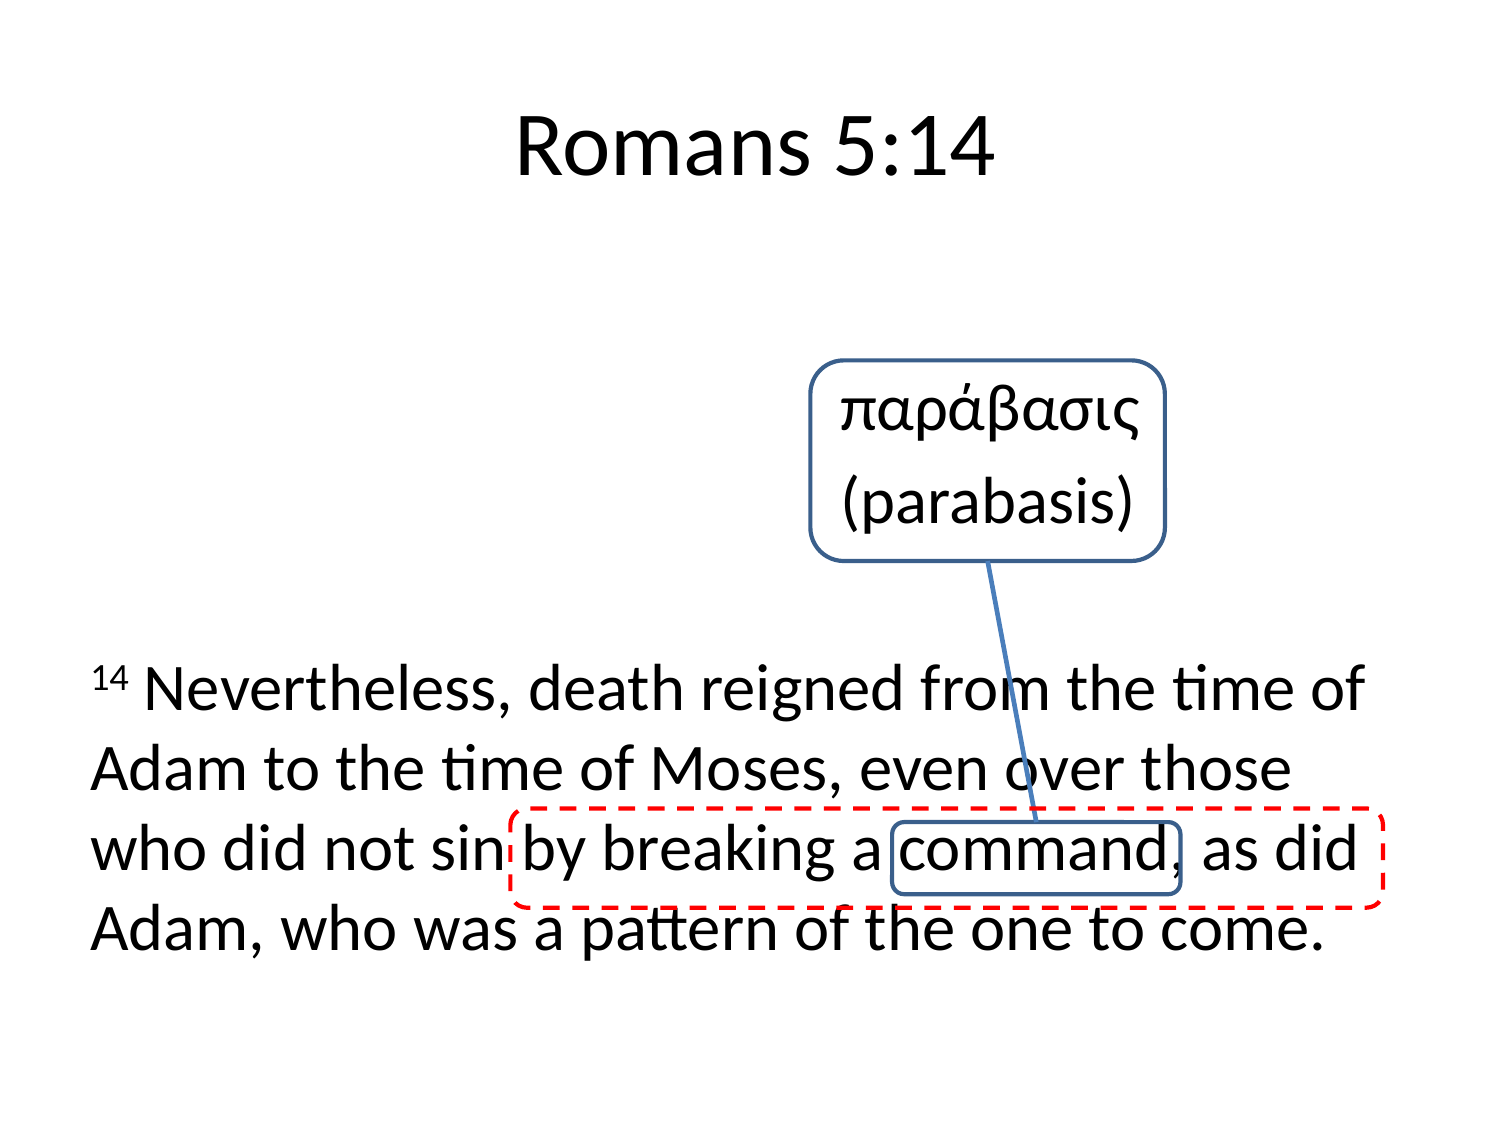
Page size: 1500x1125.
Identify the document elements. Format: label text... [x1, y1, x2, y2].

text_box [987, 560, 1037, 823]
title Romans 5:14 [80, 45, 1431, 233]
text_box [808, 358, 1168, 564]
list παράβασις (parabasis) 14 Nevertheless, death reigned from the time of Adam to the time of Moses, even over those who did not sin by breaking a command, as did Adam, who was a pattern of the one to come. [75, 262, 1425, 1005]
text_box [508, 806, 1386, 910]
